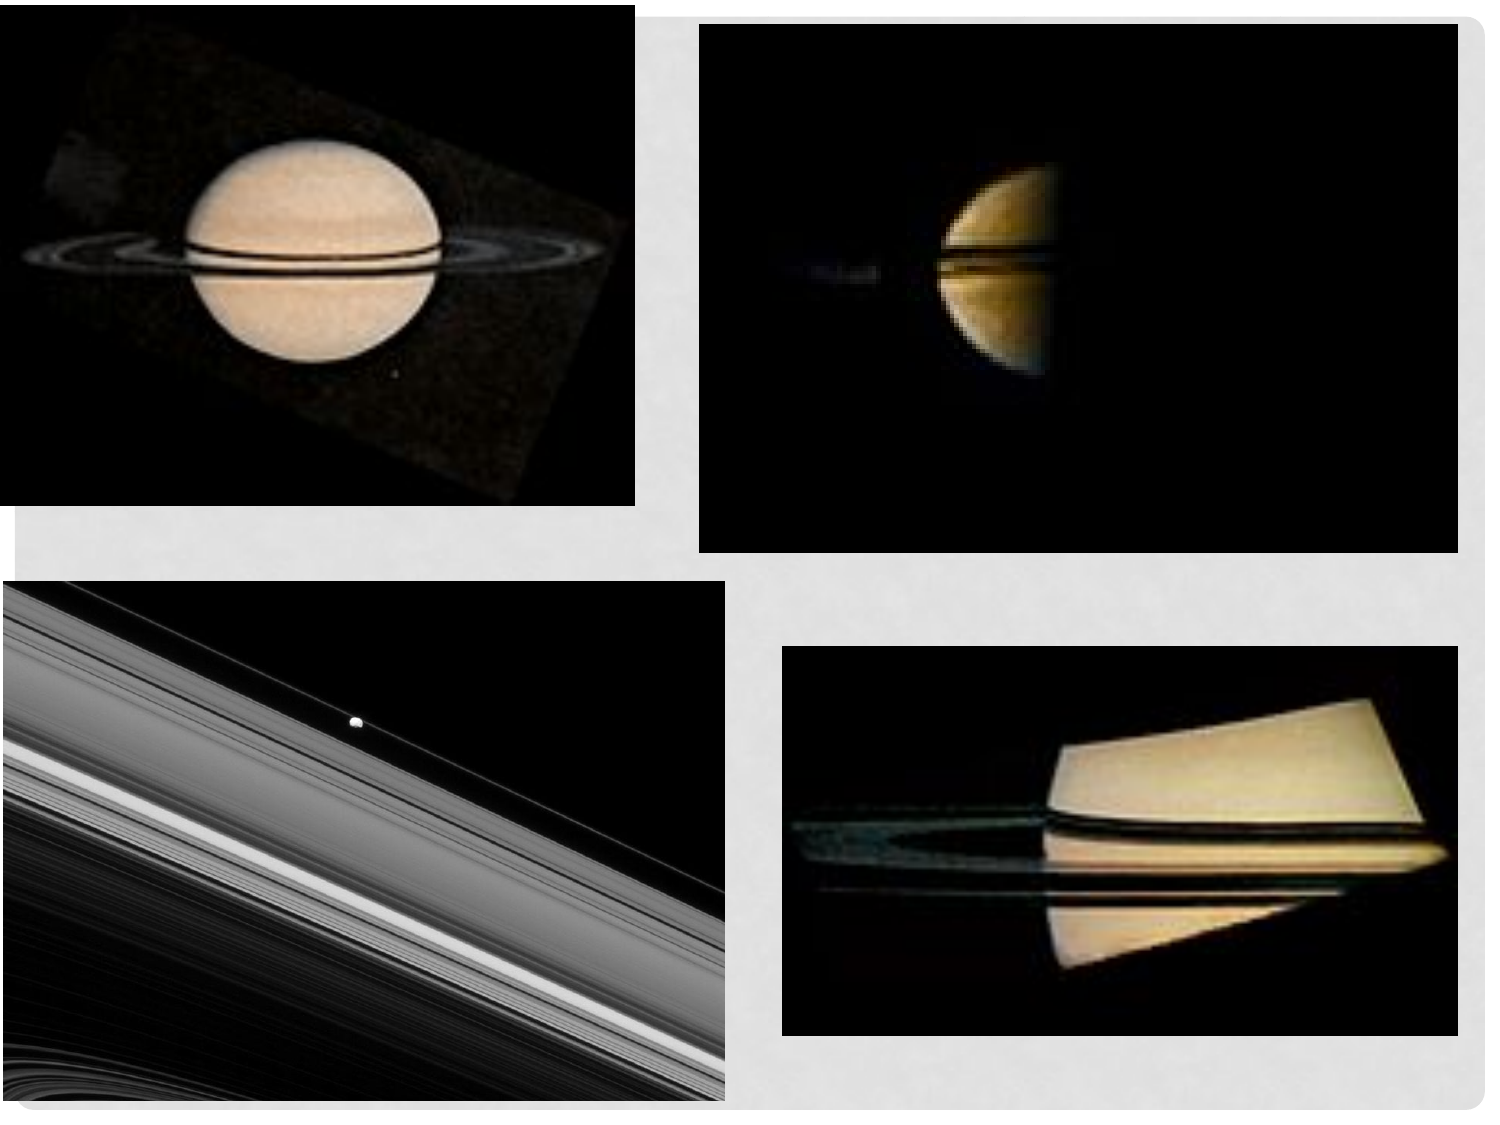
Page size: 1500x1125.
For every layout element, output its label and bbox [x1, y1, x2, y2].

picture [781, 645, 1458, 1037]
picture [0, 5, 635, 506]
picture [699, 24, 1458, 554]
picture [2, 580, 726, 1101]
